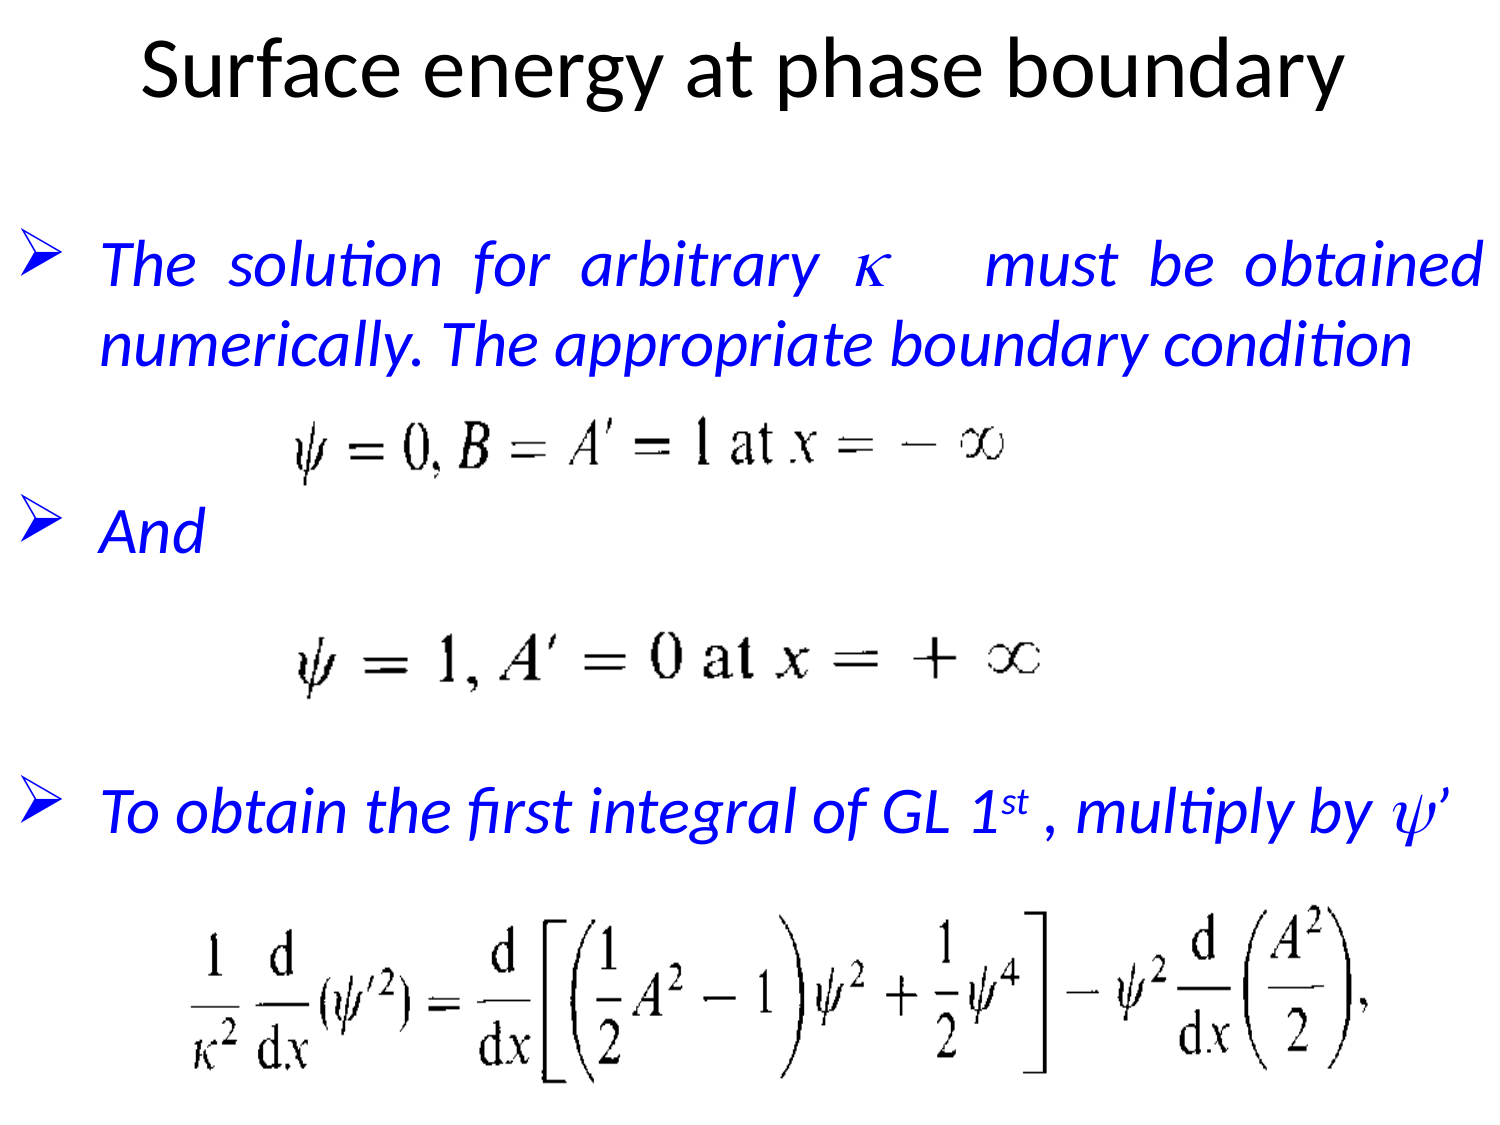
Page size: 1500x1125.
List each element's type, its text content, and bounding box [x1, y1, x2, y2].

title Surface energy at phase boundary [125, 0, 1363, 125]
picture [287, 604, 1051, 718]
picture [149, 899, 1401, 1125]
picture [274, 399, 1038, 518]
subtitle The solution for arbitrary k must be obtained numerically. The appropriate boundary condition And To obtain the first integral of GL 1st , multiply by y’ [0, 212, 1500, 1125]
